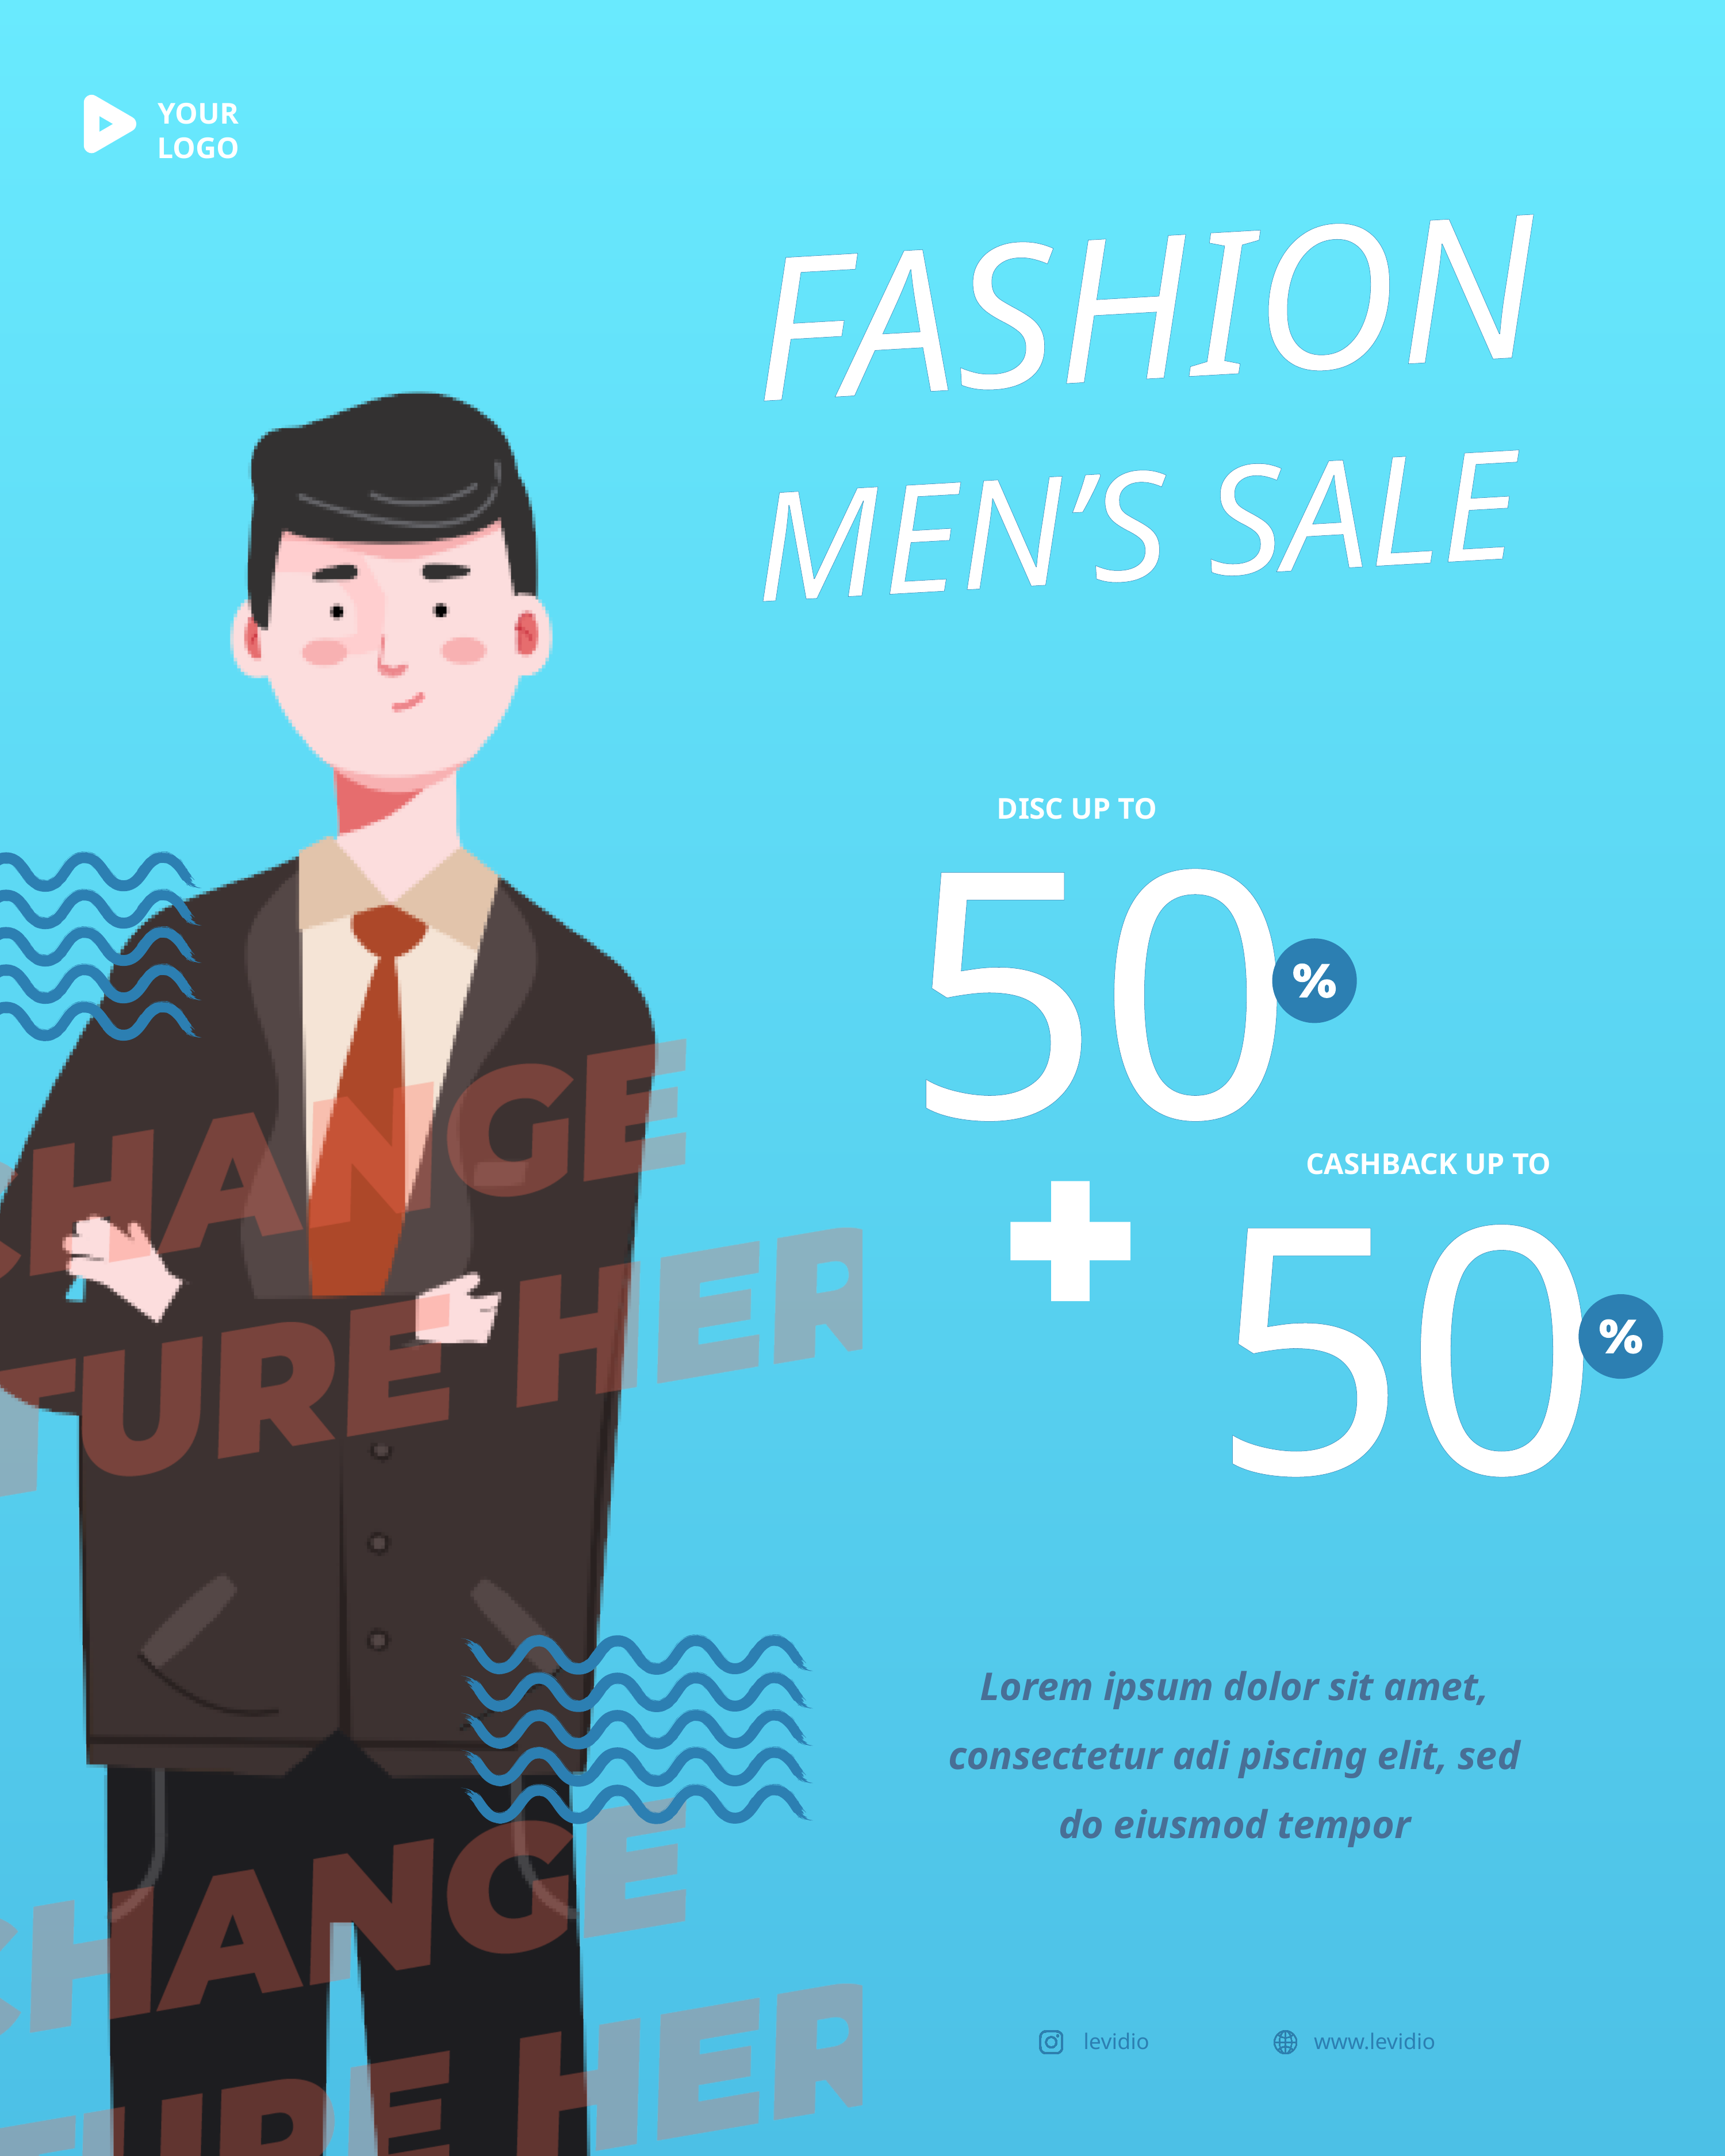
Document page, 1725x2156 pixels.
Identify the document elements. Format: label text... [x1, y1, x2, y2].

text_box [1578, 1294, 1663, 1379]
text_box CASHBACK UP TO [1297, 1141, 1561, 1184]
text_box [1274, 2024, 1439, 2059]
text_box 50 [1202, 1125, 1609, 1547]
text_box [1039, 2024, 1155, 2059]
text_box [1010, 1180, 1131, 1302]
text_box FASHION [862, 152, 1552, 439]
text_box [1272, 938, 1357, 1023]
text_box MEN’S SALE [862, 401, 1530, 630]
text_box DISC UP TO [988, 786, 1166, 829]
text_box 50 [896, 770, 1303, 1191]
text_box Lorem ipsum dolor sit amet, consectetur adi piscing elit, sed do eiusmod tempor [913, 1635, 1557, 1850]
picture [0, 0, 862, 2156]
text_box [91, 90, 277, 170]
